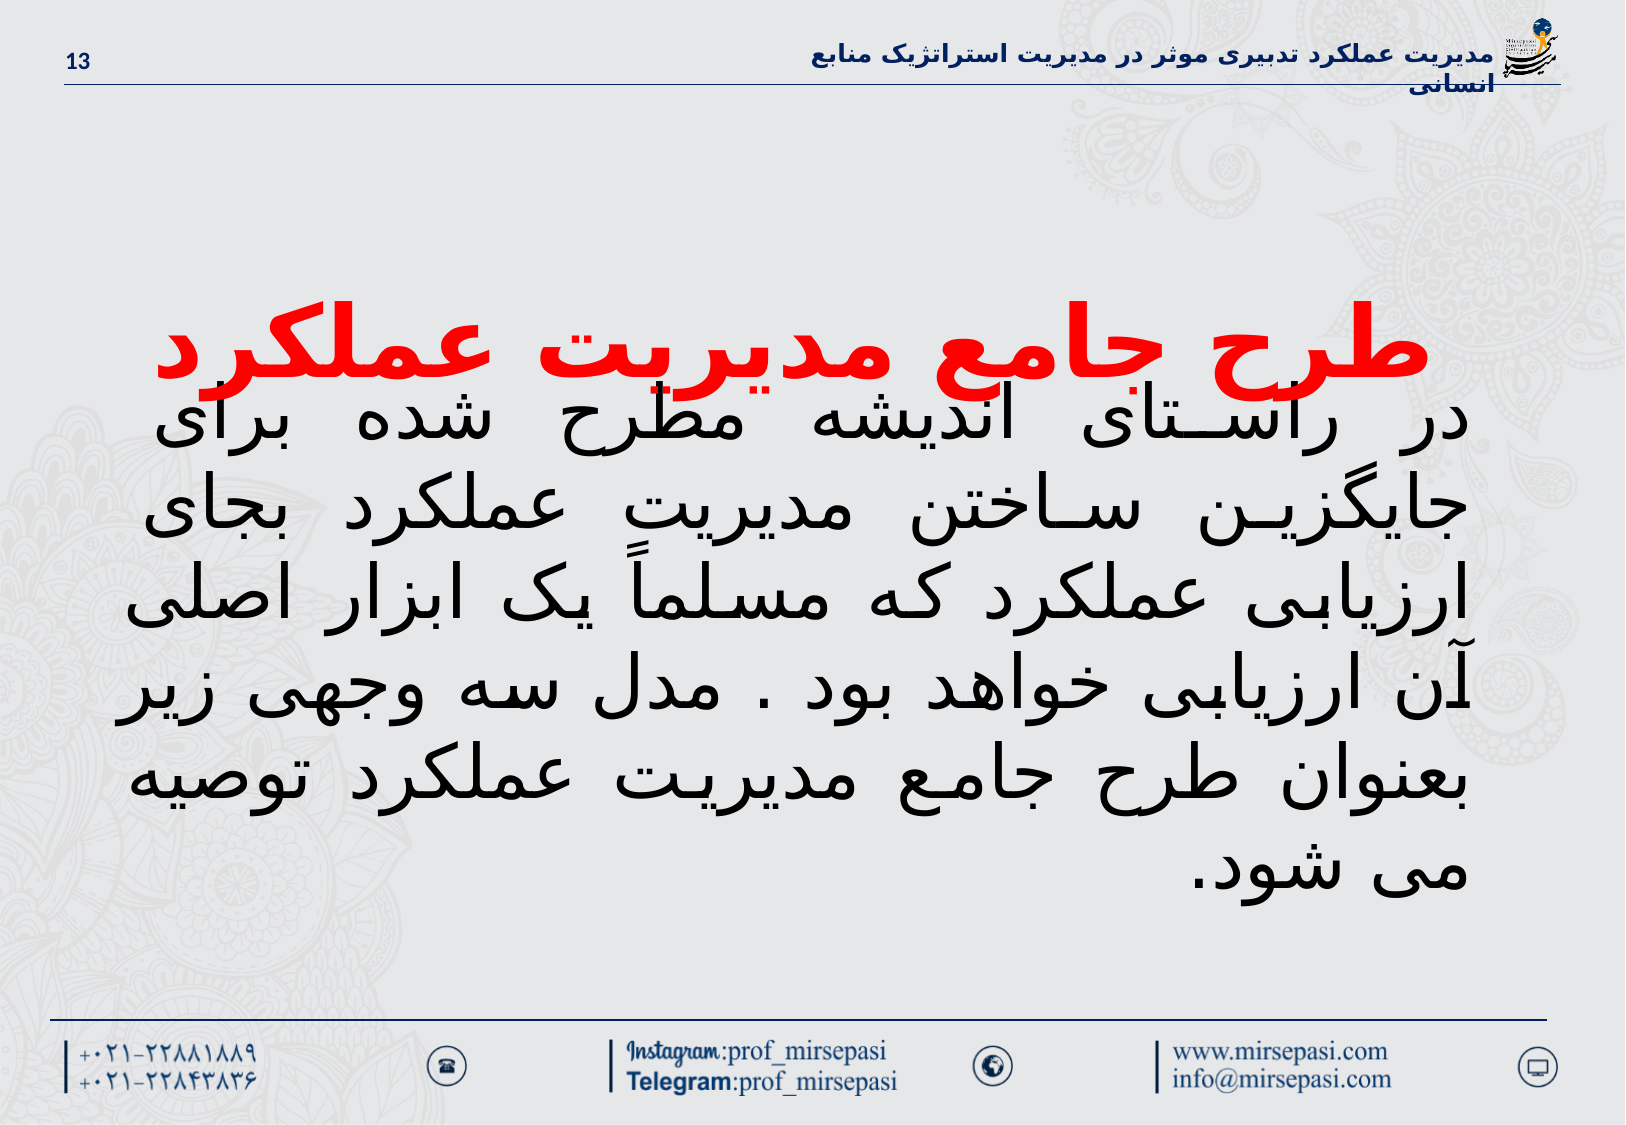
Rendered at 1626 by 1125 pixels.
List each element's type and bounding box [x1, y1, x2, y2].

picture [0, 0, 1625, 1125]
text_box [50, 1019, 1558, 1096]
